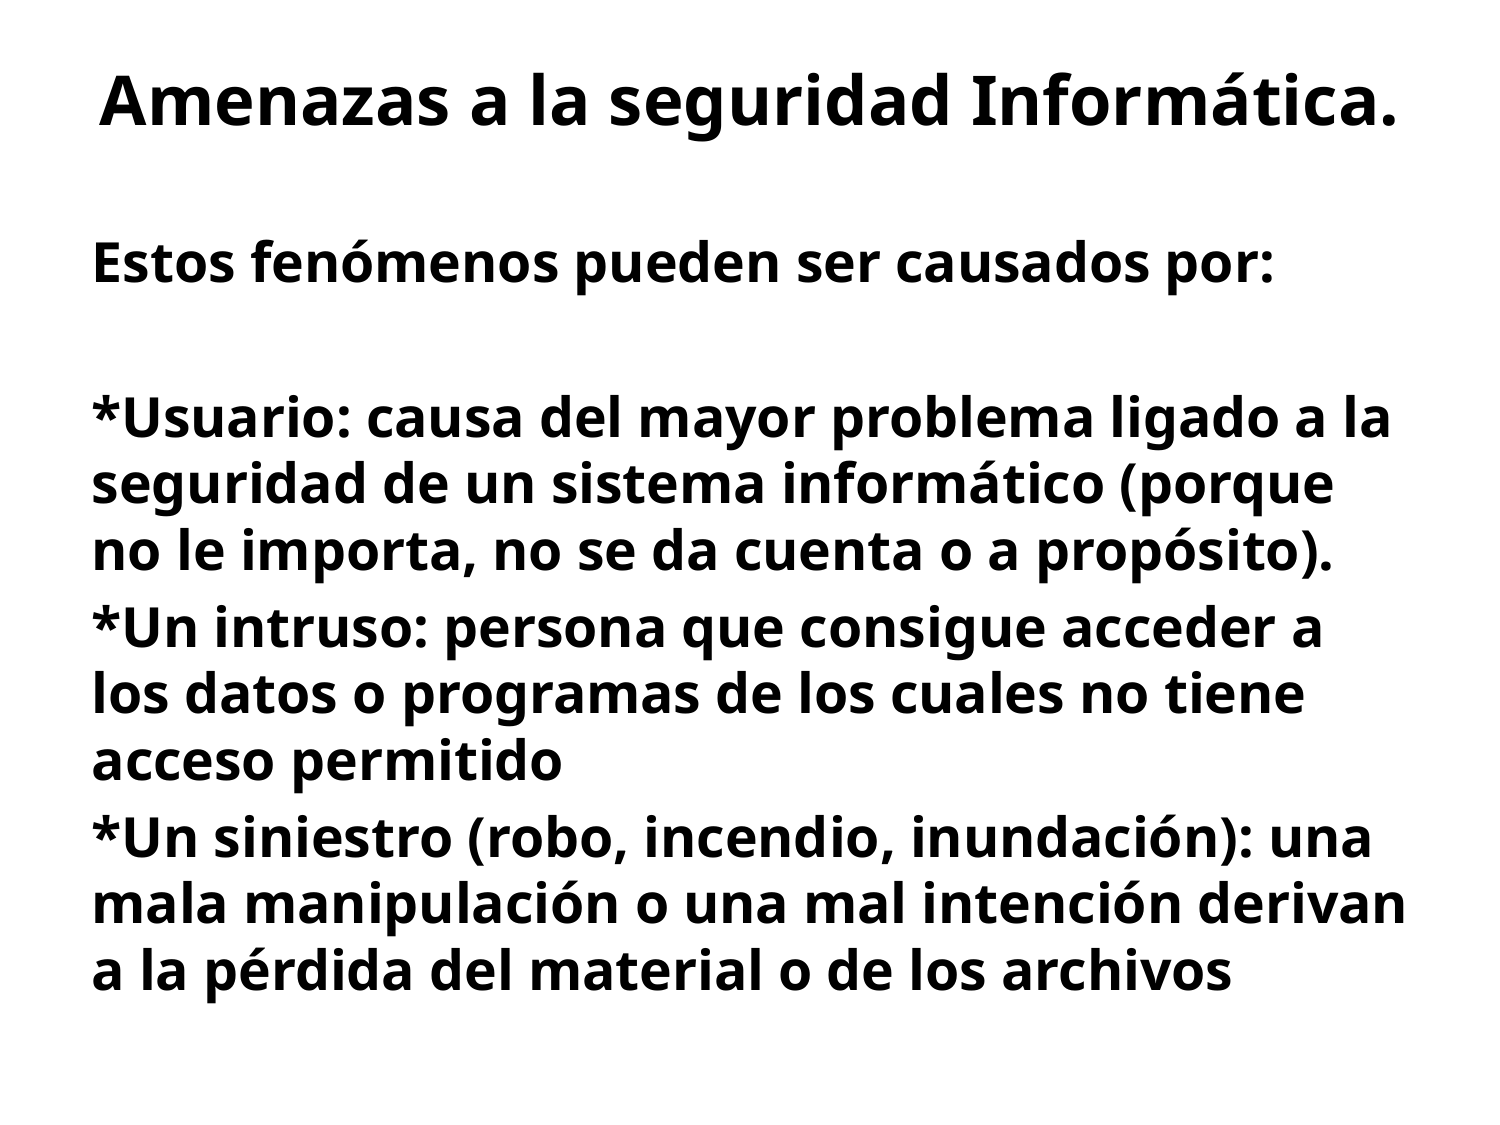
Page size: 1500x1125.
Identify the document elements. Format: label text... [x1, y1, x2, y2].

title Amenazas a la seguridad Informática. [75, 45, 1425, 233]
list Estos fenómenos pueden ser causados por: *Usuario: causa del mayor problema ligado a la seguridad de un sistema informático (porque no le importa, no se da cuenta o a propósito). *Un intruso: persona que consigue acceder a los datos o programas de los cuales no tiene acceso permitido *Un siniestro (robo, incendio, inundación): una mala manipulación o una mal intención derivan a la pérdida del material o de los archivos [76, 219, 1427, 1053]
